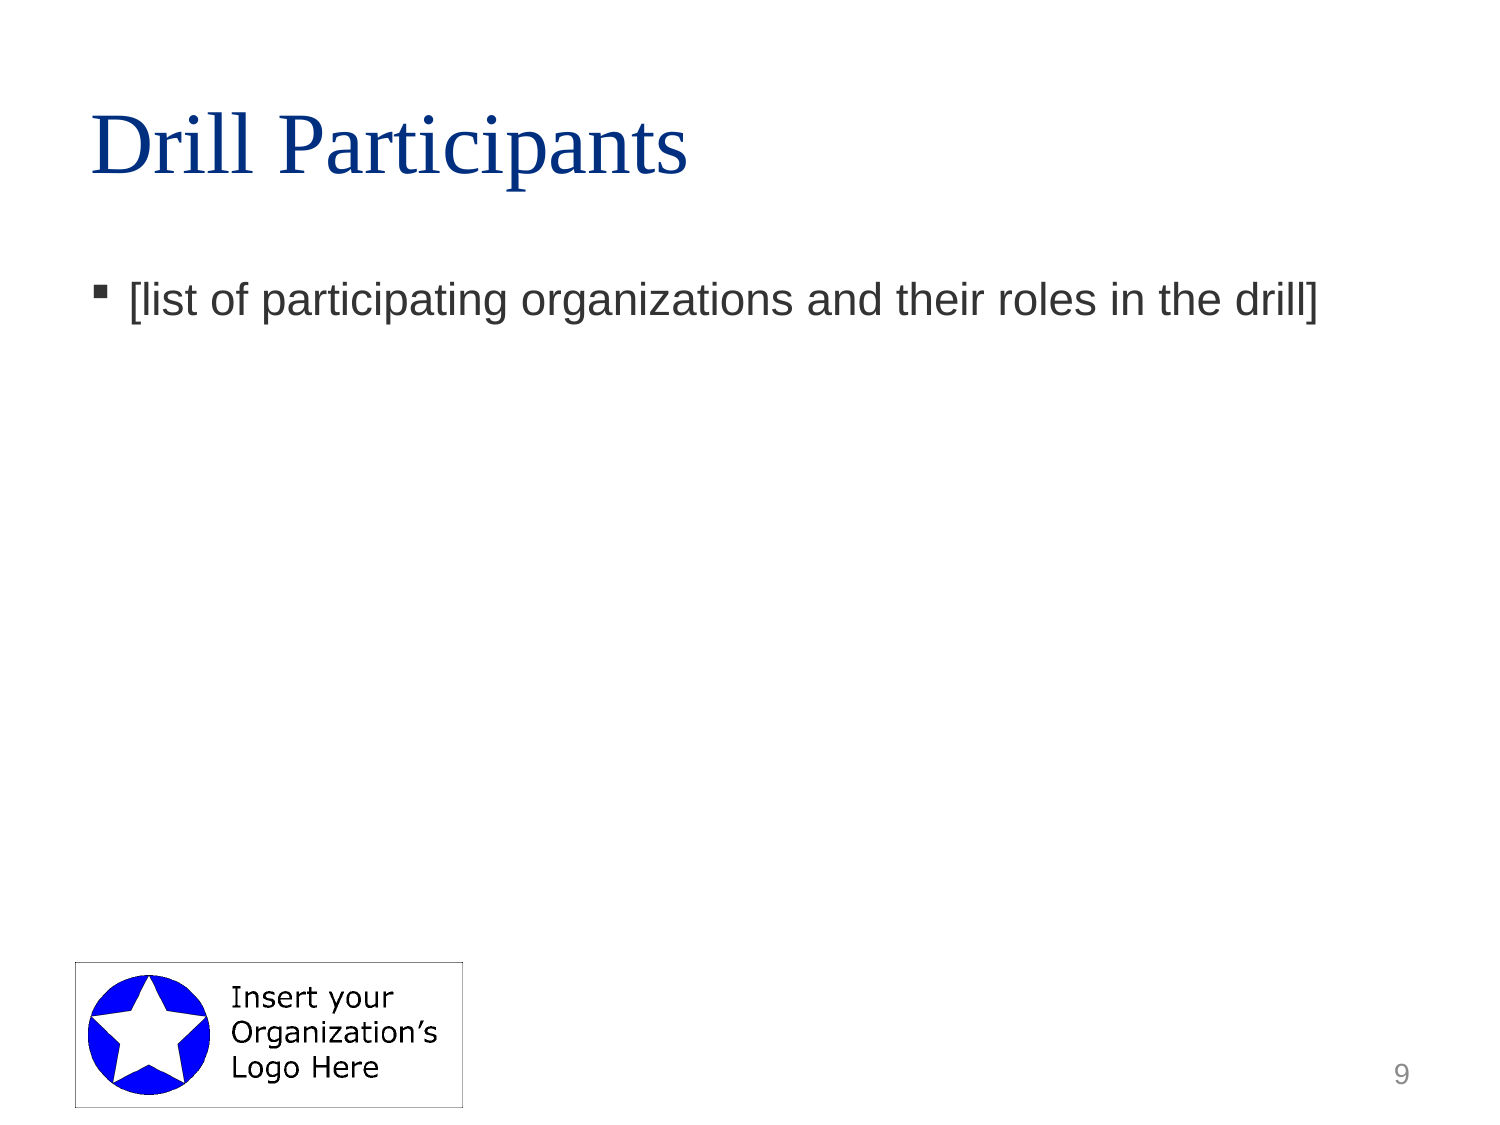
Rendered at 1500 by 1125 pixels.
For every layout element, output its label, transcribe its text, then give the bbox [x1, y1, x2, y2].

slide_number 9 [1074, 1042, 1425, 1103]
picture [75, 1005, 463, 1108]
list [list of participating organizations and their roles in the drill] [75, 262, 1425, 1005]
title Drill Participants [75, 45, 1425, 233]
